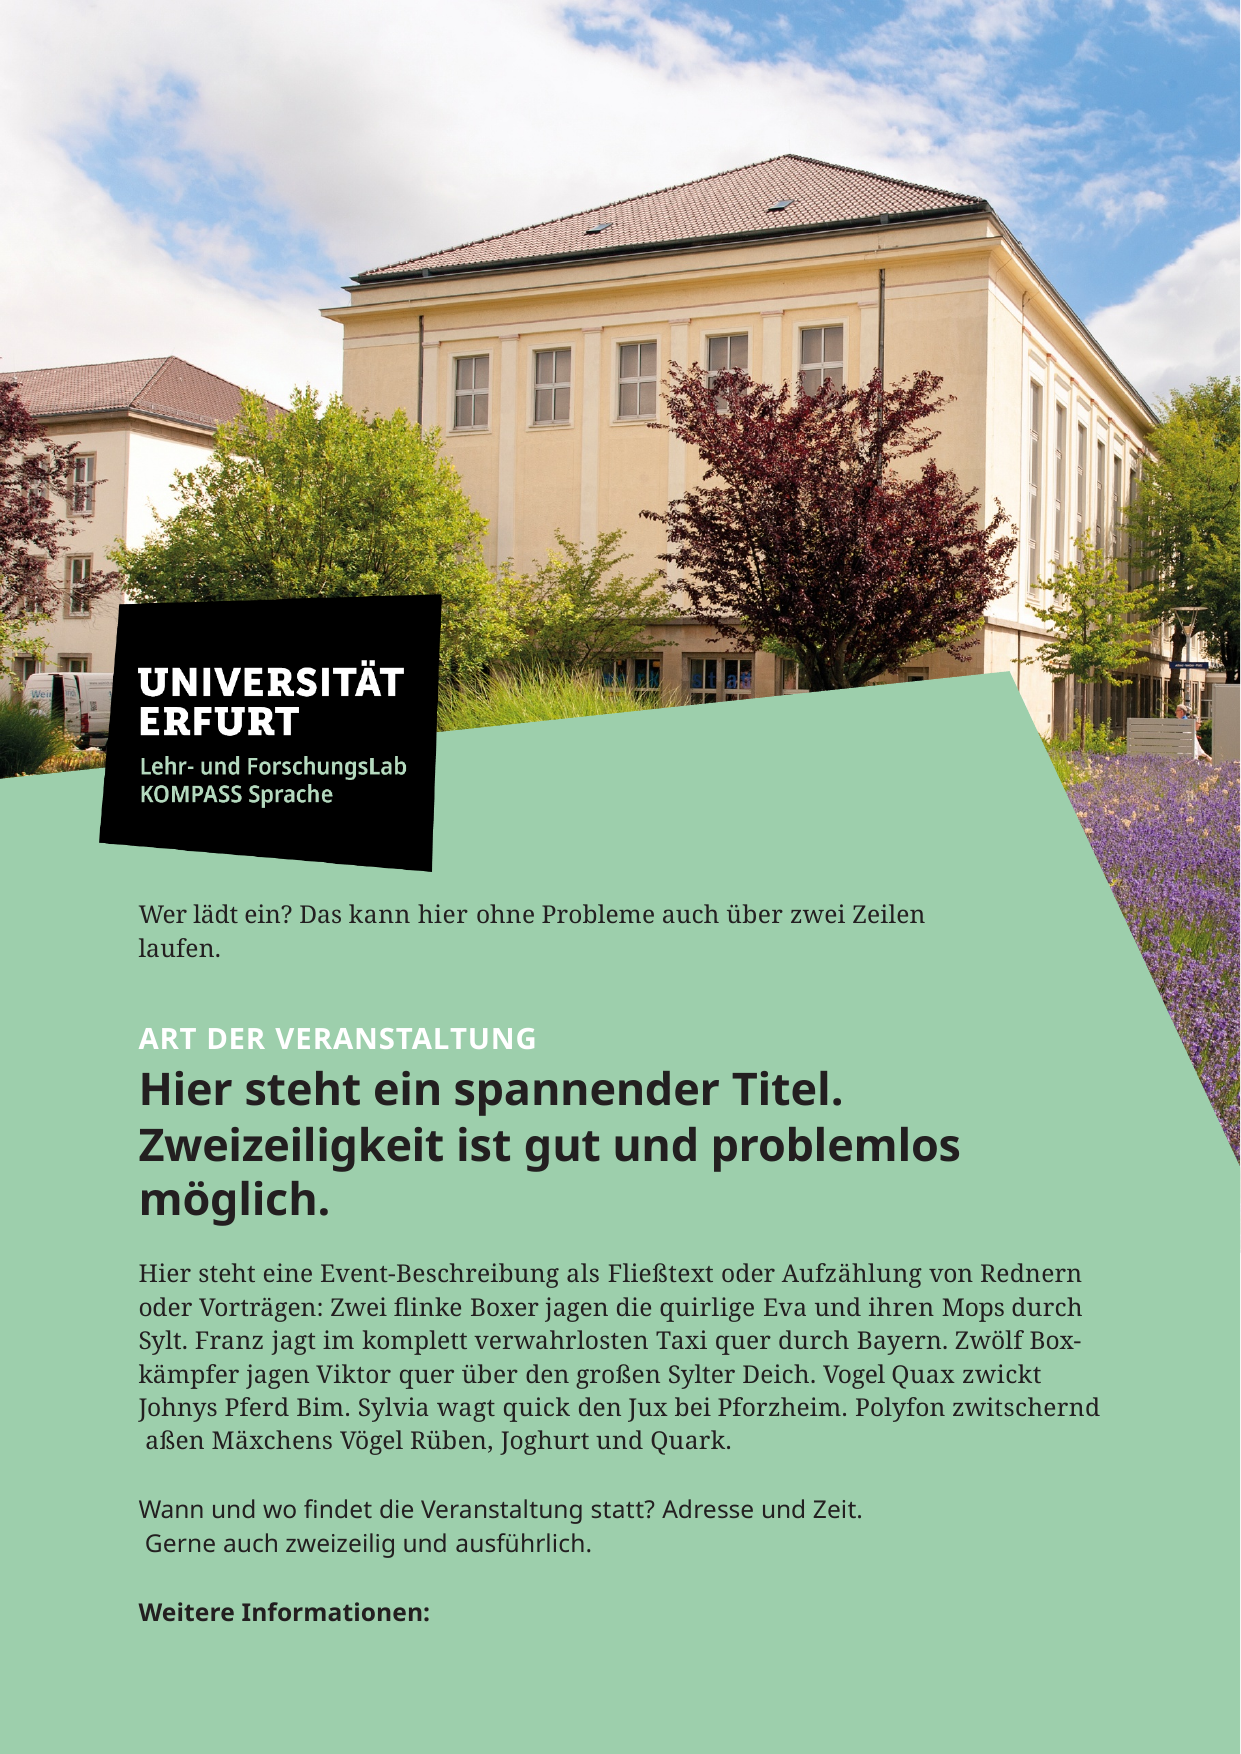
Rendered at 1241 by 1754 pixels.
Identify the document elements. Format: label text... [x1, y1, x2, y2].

text_box [0, 1253, 1241, 1754]
text_box Wer lädt ein? Das kann hier ohne Probleme auch über zwei Zeilen laufen. ART DER VERANSTALTUNG Hier steht ein spannender Titel. Zweizeiligkeit ist gut und problemlos möglich. Hier steht eine Event-Beschreibung als Fließtext oder Aufzählung von Rednern oder Vorträgen: Zwei flinke Boxer jagen die quirlige Eva und ihren Mops durch Sylt. Franz jagt im komplett verwahrlosten Taxi quer durch Bayern. Zwölf Box- kämpfer jagen Viktor quer über den großen Sylter Deich. Vogel Quax zwickt Johnys Pferd Bim. Sylvia wagt quick den Jux bei Pforzheim. Polyfon zwitschernd aßen Mäxchens Vögel Rüben, Joghurt und Quark. Wann und wo findet die Veranstaltung statt? Adresse und Zeit. Gerne auch zweizeilig und ausführlich. Weitere Informationen: [136, 1253, 1105, 1626]
picture [0, 0, 1241, 1253]
